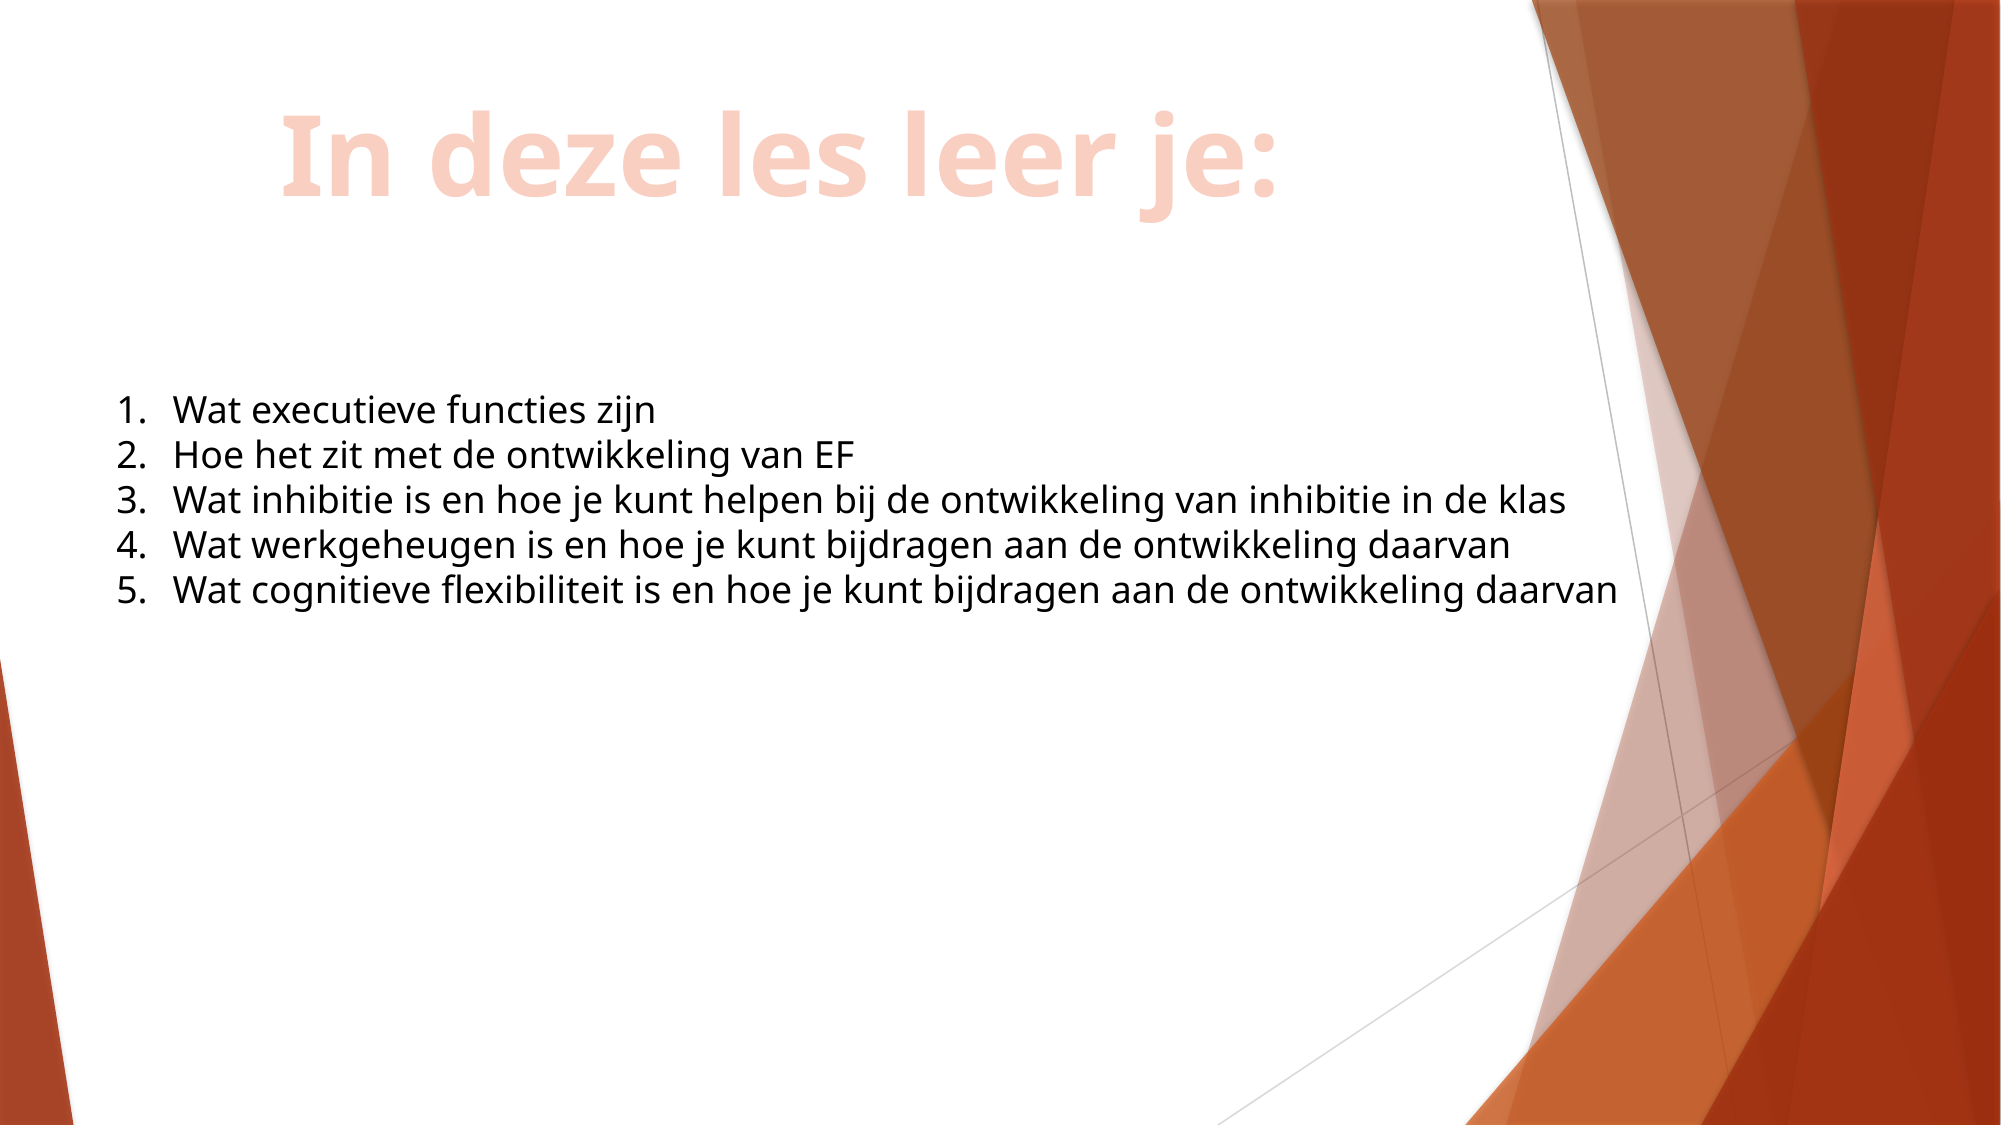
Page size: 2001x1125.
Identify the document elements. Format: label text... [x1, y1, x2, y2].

text_box Wat executieve functies zijn Hoe het zit met de ontwikkeling van EF Wat inhibitie is en hoe je kunt helpen bij de ontwikkeling van inhibitie in de klas Wat werkgeheugen is en hoe je kunt bijdragen aan de ontwikkeling daarvan Wat cognitieve flexibiliteit is en hoe je kunt bijdragen aan de ontwikkeling daarvan [101, 378, 1635, 619]
text_box In deze les leer je: [265, 76, 1296, 227]
